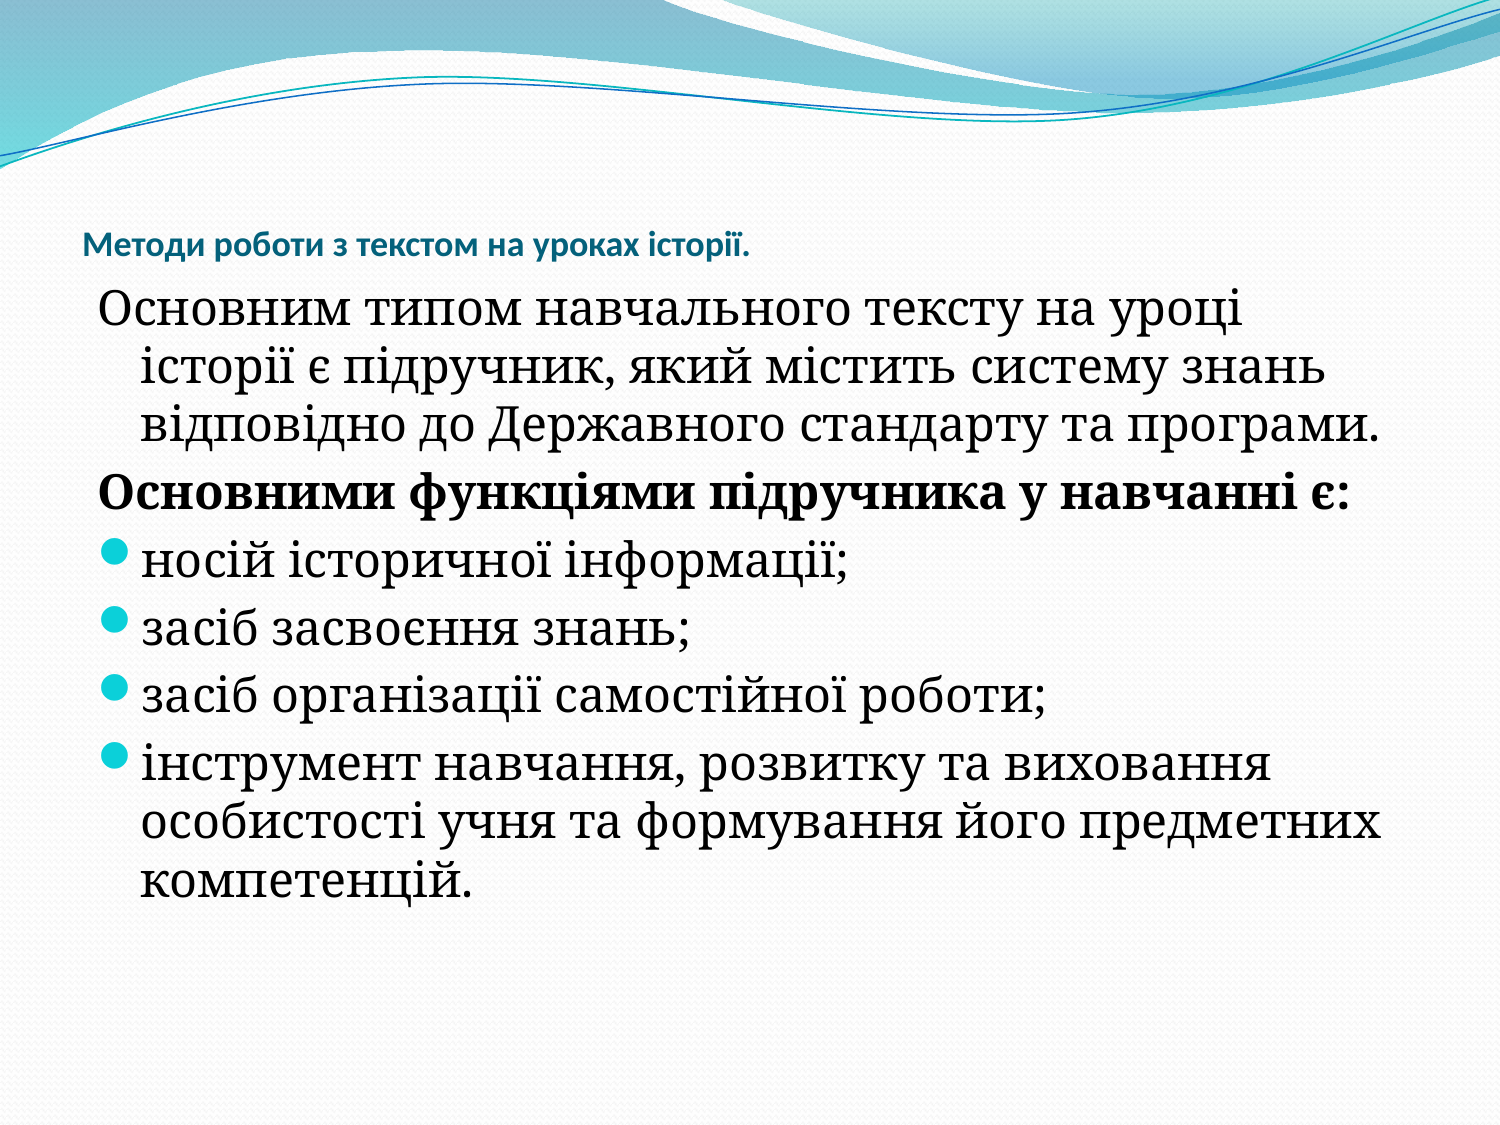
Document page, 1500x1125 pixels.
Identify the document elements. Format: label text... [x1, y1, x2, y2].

title Методи роботи з текстом на уроках історії. [82, 210, 1425, 269]
list Основним типом навчального тексту на уроці історії є підручник, який містить систему знань відповідно до Державного стандарту та програми. Основними функціями підручника у навчанні є: носій історичної інформації; засіб засвоєння знань; засіб організації самостійної роботи; інструмент навчання, розвитку та виховання особистості учня та формування його предметних компетенцій. [82, 269, 1425, 961]
